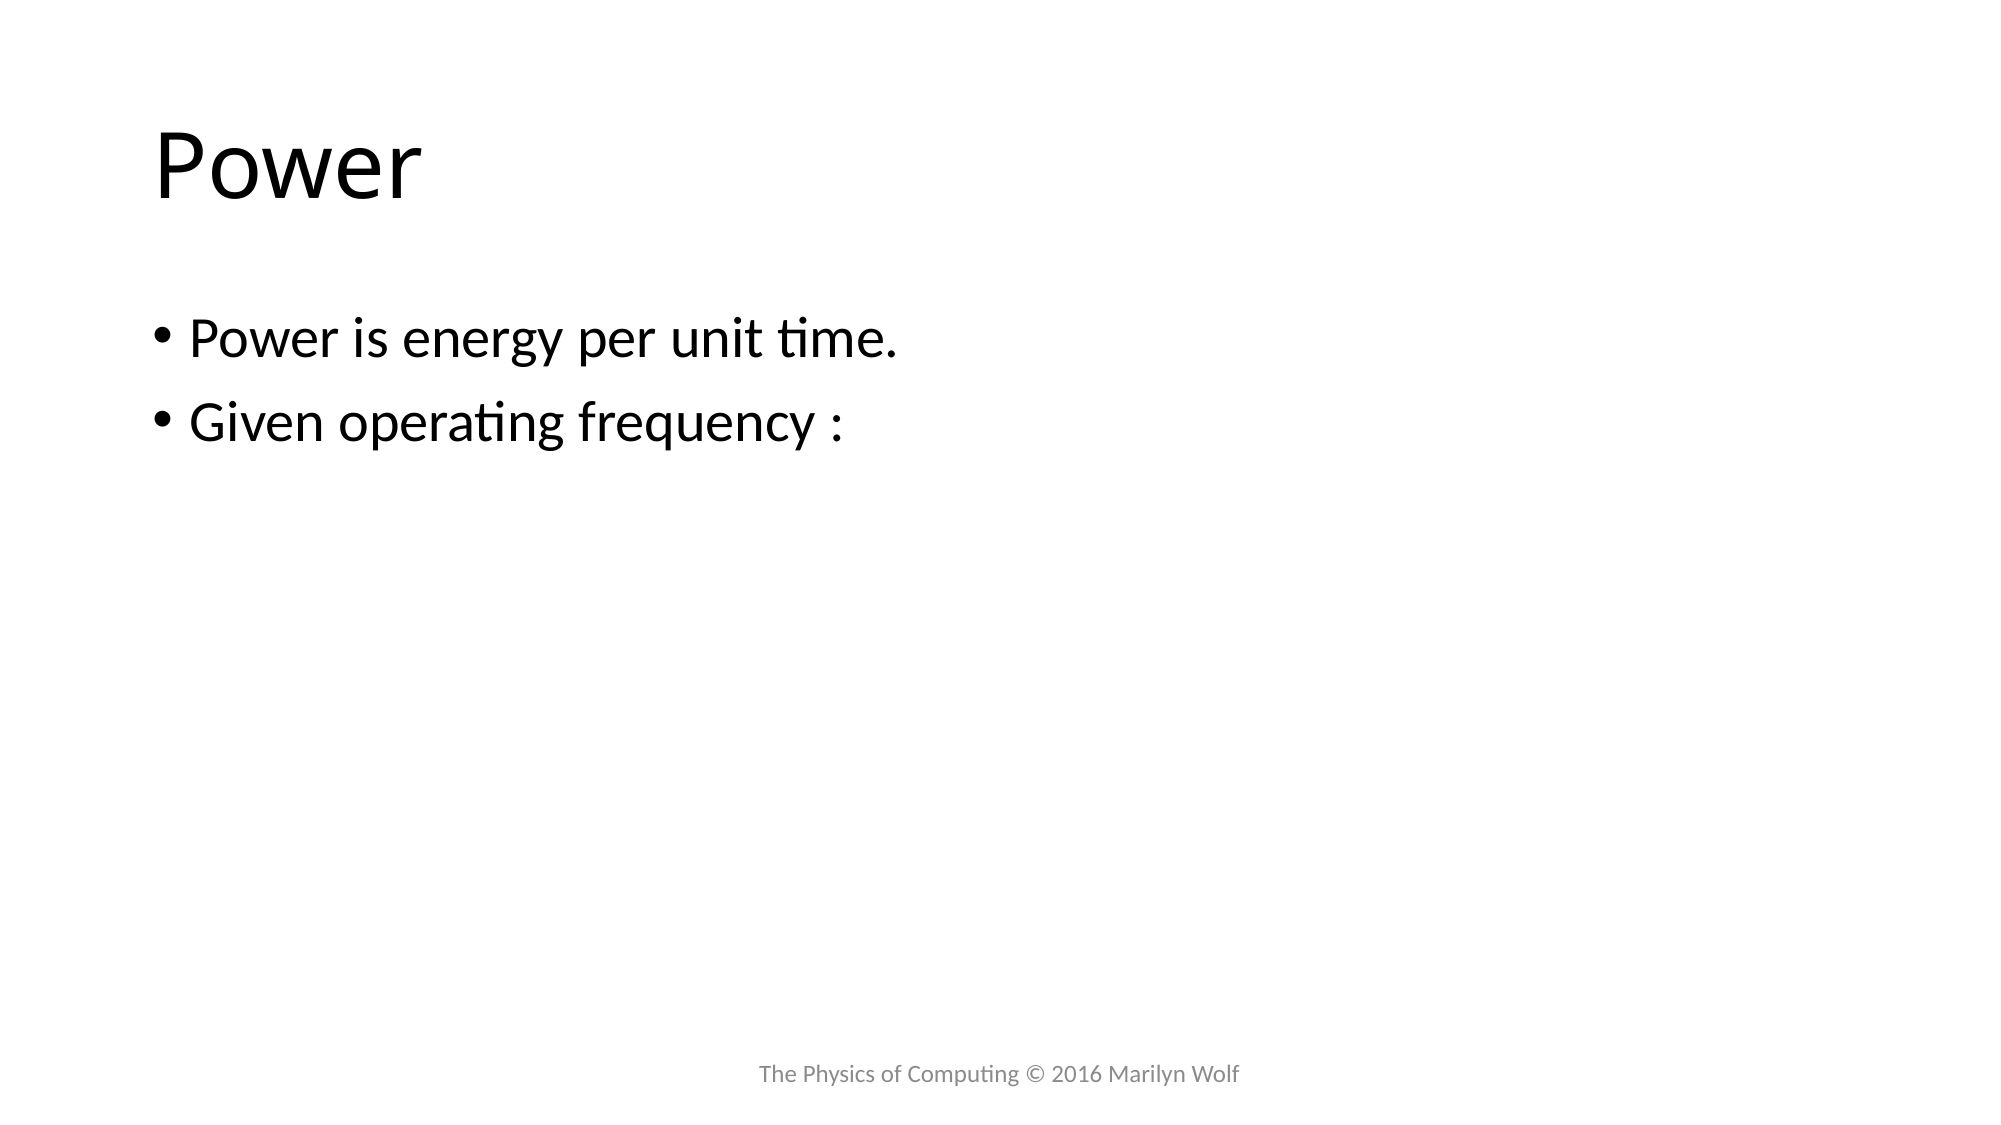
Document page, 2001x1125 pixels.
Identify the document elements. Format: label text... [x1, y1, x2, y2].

footer The Physics of Computing © 2016 Marilyn Wolf [662, 1042, 1338, 1103]
title Power [137, 59, 1863, 278]
